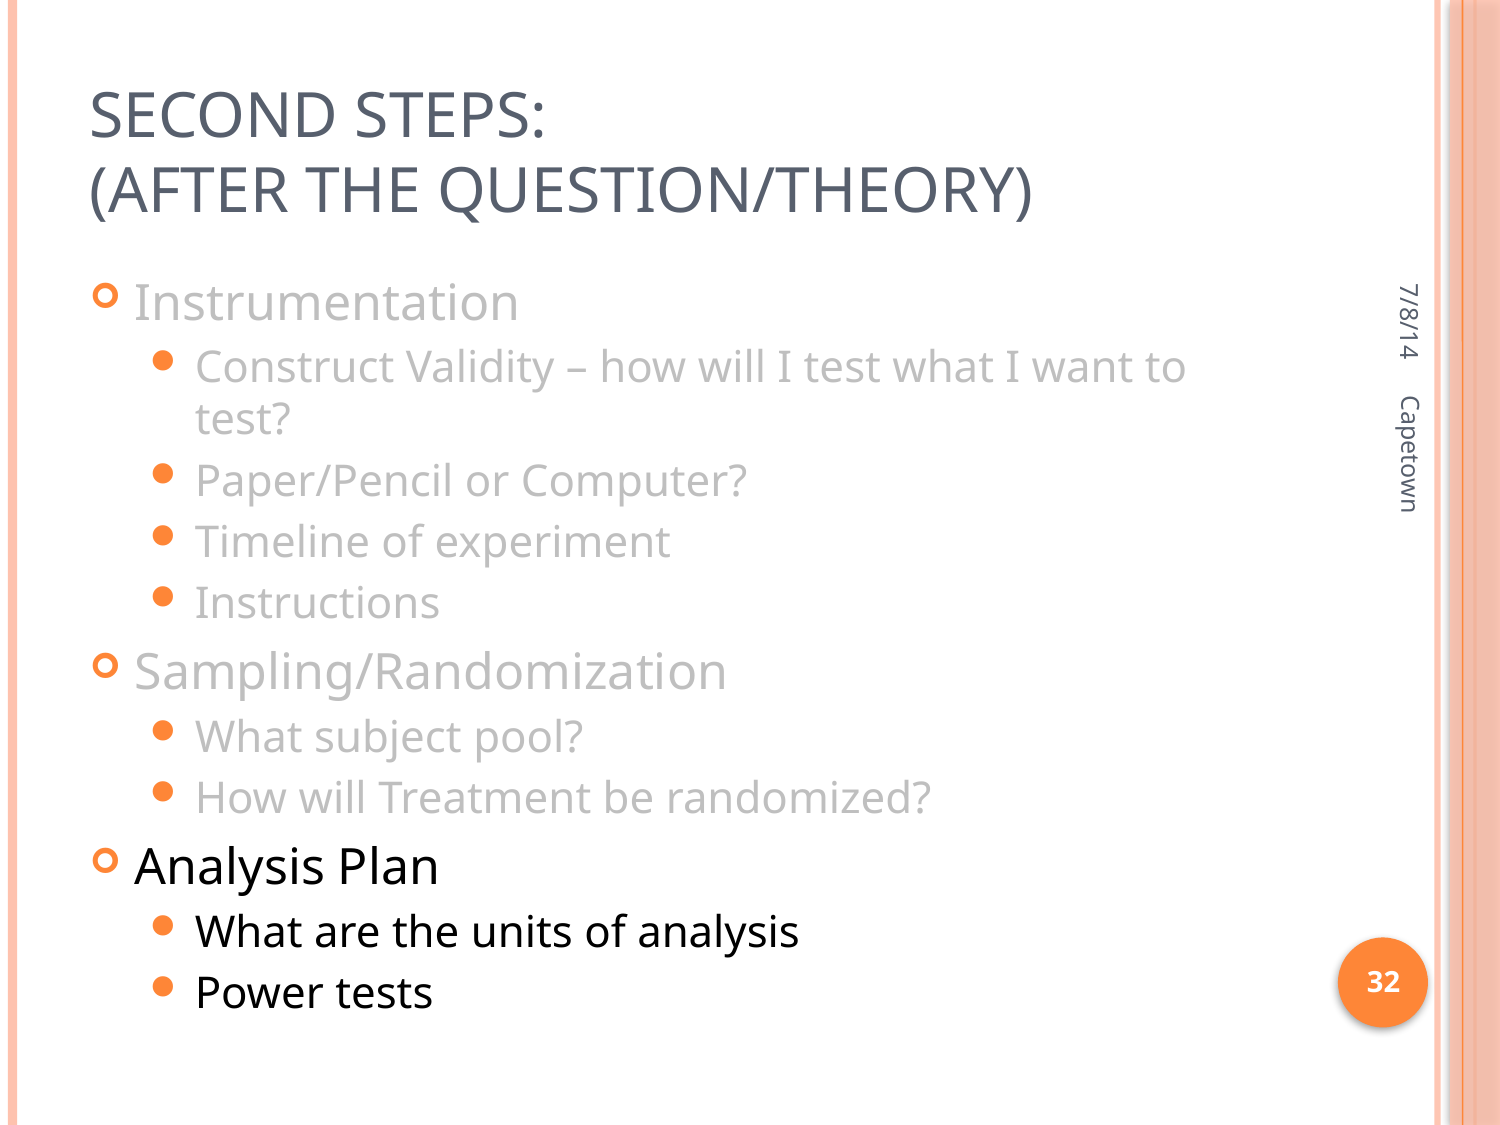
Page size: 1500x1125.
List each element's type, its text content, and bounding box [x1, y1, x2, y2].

list Instrumentation Construct Validity – how will I test what I want to test? Paper/Pencil or Computer? Timeline of experiment Instructions Sampling/Randomization What subject pool? How will Treatment be randomized? Analysis Plan What are the units of analysis Power tests [75, 262, 1300, 1062]
slide_number 32 [1333, 940, 1434, 1027]
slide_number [1378, 43, 1442, 374]
title Second Steps: (After the Question/Theory) [75, 45, 1300, 233]
footer Capetown [1379, 380, 1440, 906]
